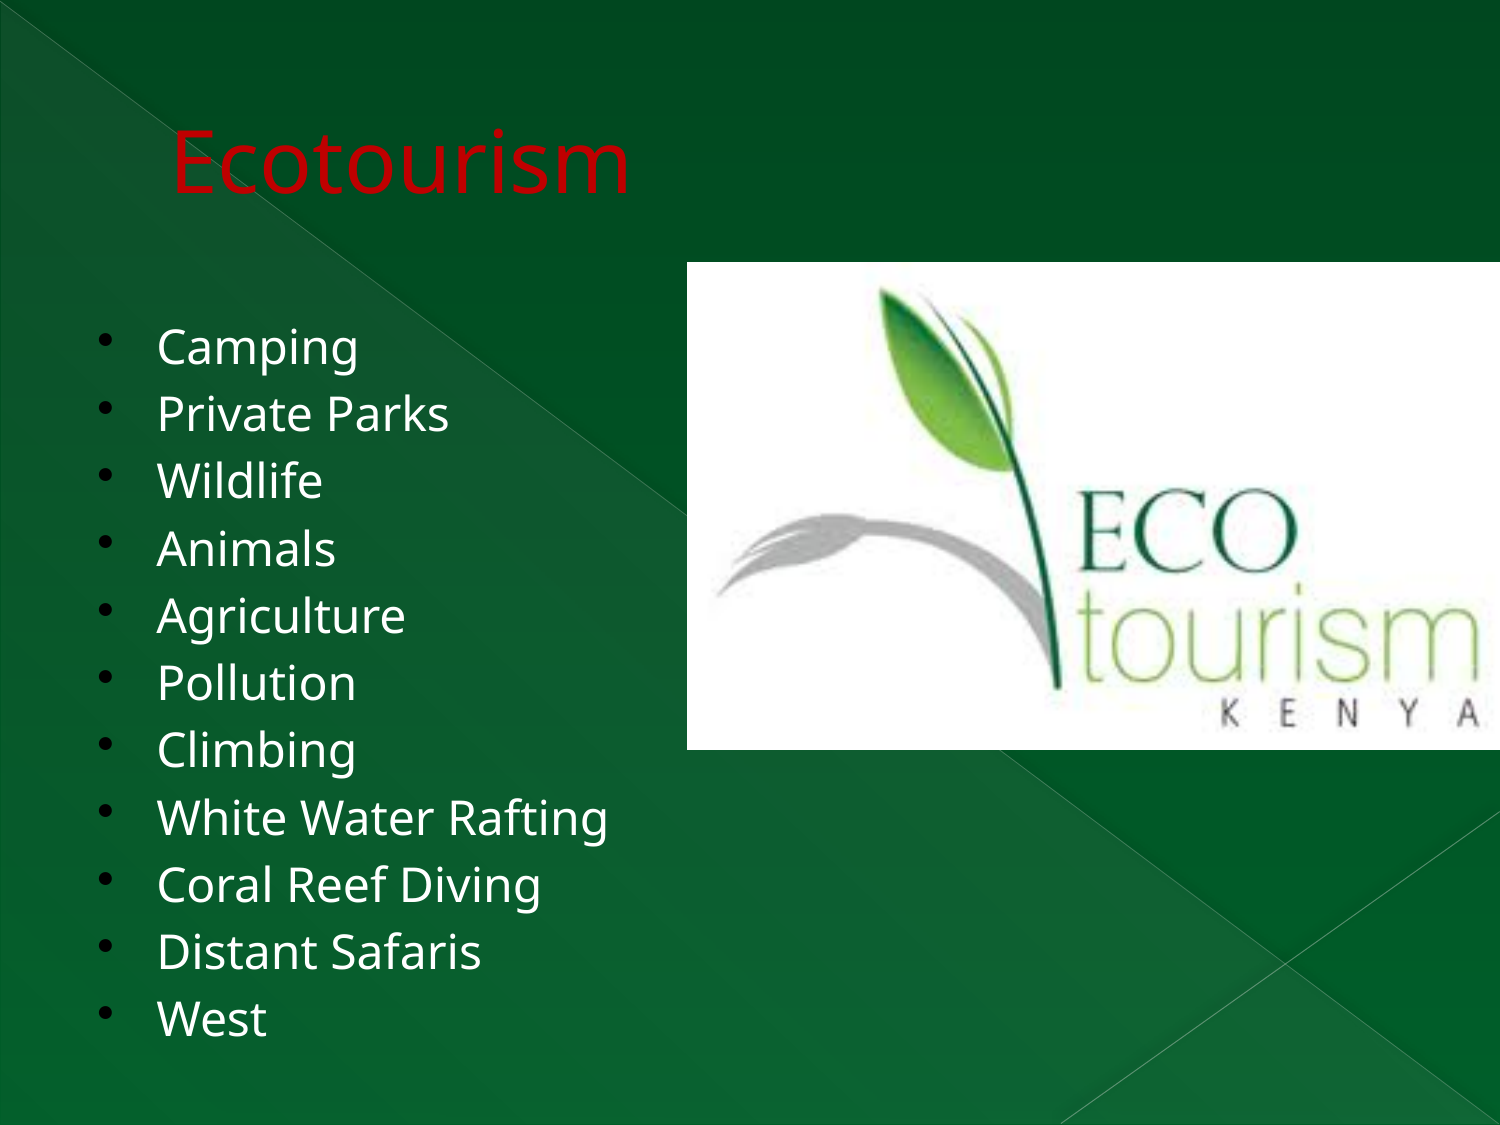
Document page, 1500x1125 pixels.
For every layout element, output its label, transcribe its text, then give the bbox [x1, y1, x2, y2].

title Ecotourism [75, 43, 1425, 274]
list Camping Private Parks Wildlife Animals Agriculture Pollution Climbing White Water Rafting Coral Reef Diving Distant Safaris West [75, 308, 1425, 1059]
picture [687, 262, 1500, 751]
